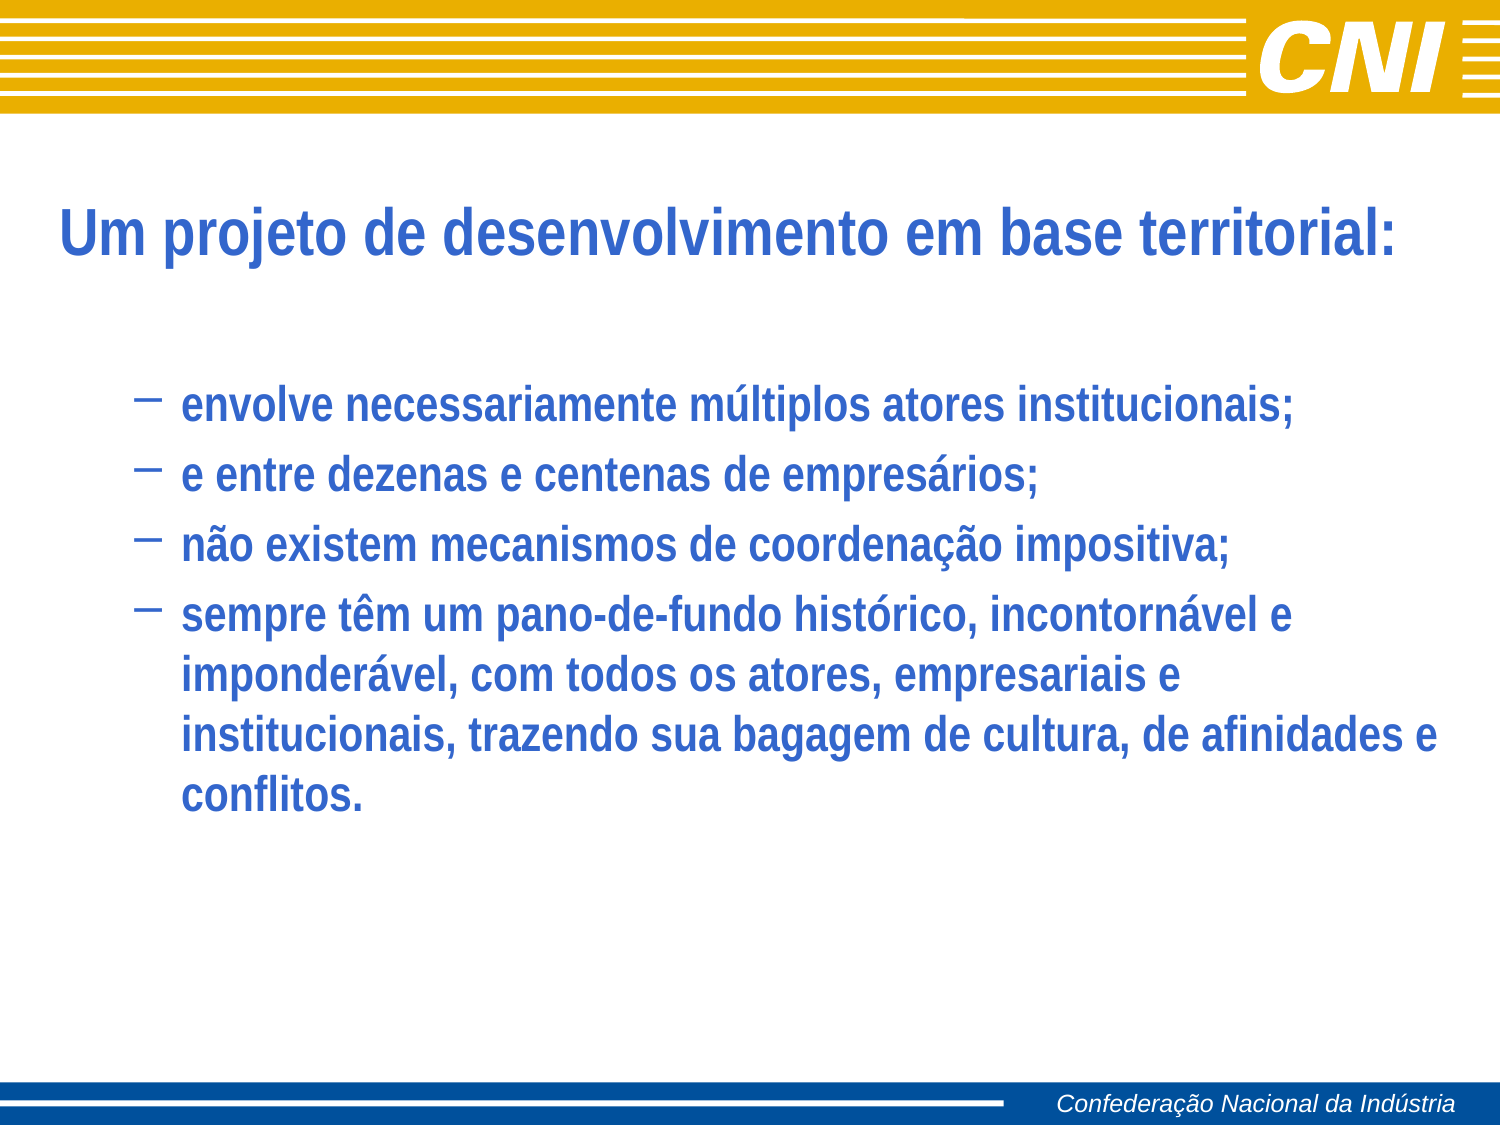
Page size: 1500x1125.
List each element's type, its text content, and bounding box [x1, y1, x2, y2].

list Um projeto de desenvolvimento em base territorial: envolve necessariamente múltiplos atores institucionais; e entre dezenas e centenas de empresários; não existem mecanismos de coordenação impositiva; sempre têm um pano-de-fundo histórico, incontornável e imponderável, com todos os atores, empresariais e institucionais, trazendo sua bagagem de cultura, de afinidades e conflitos. [44, 181, 1462, 966]
